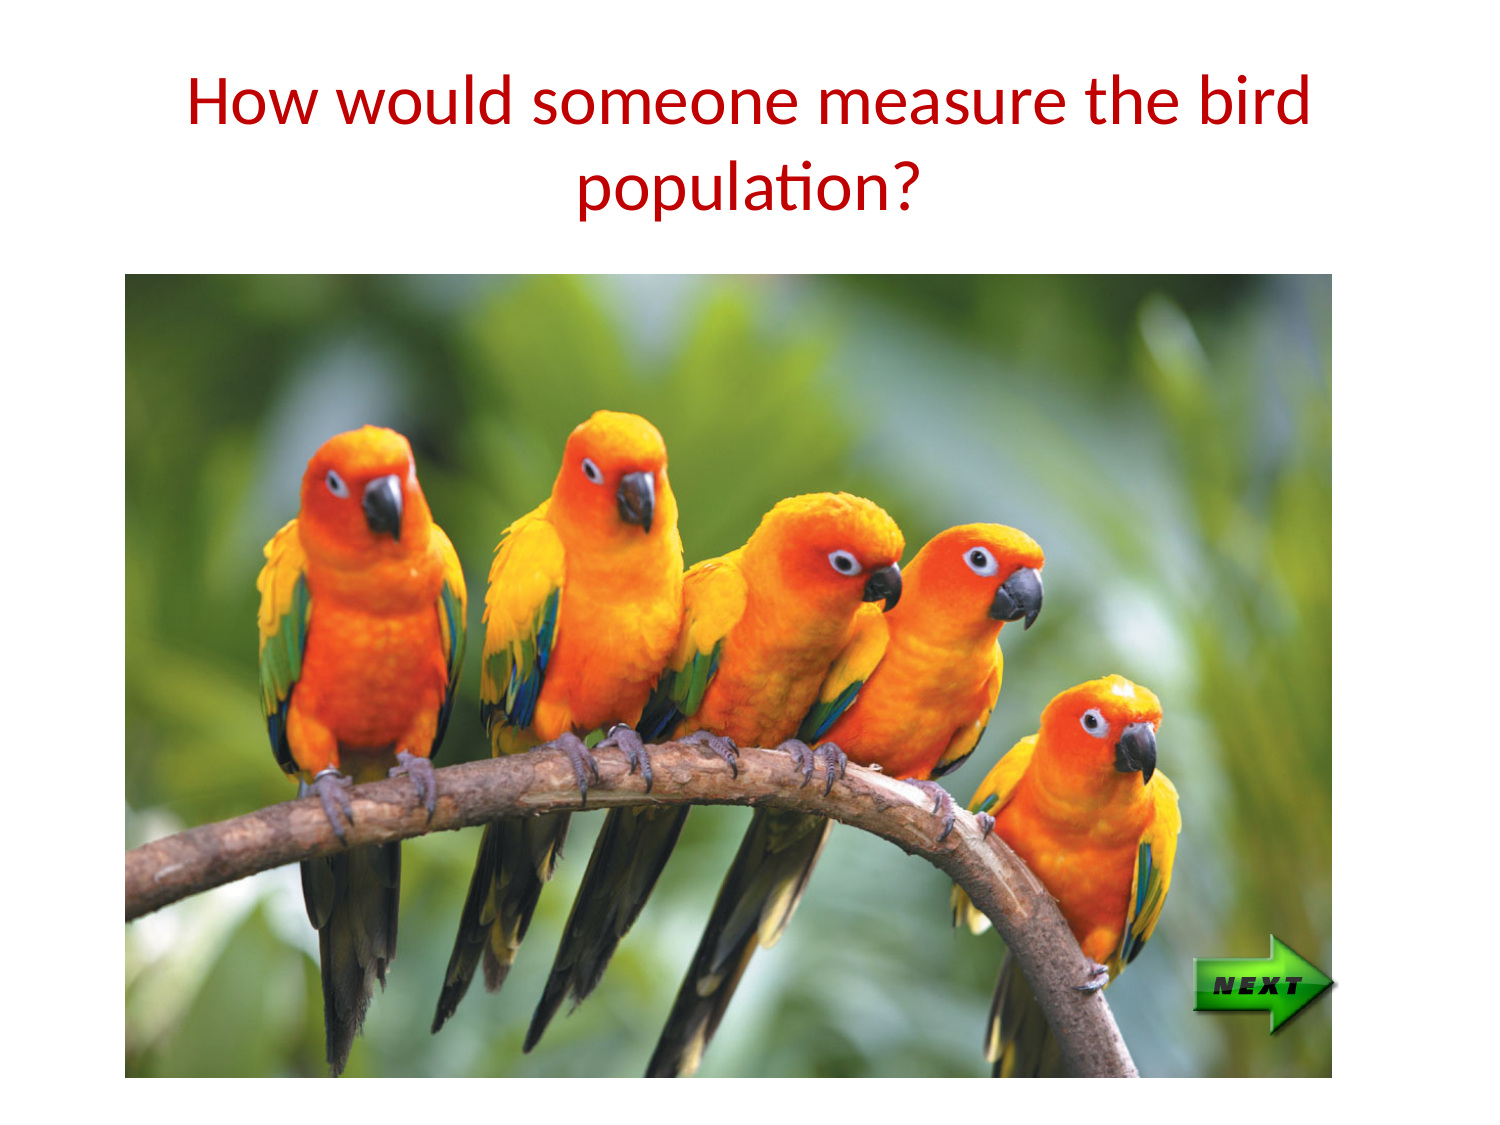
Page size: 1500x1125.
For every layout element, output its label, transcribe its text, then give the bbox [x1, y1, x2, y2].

picture [124, 274, 1340, 1079]
title How would someone measure the bird population? [75, 45, 1425, 233]
